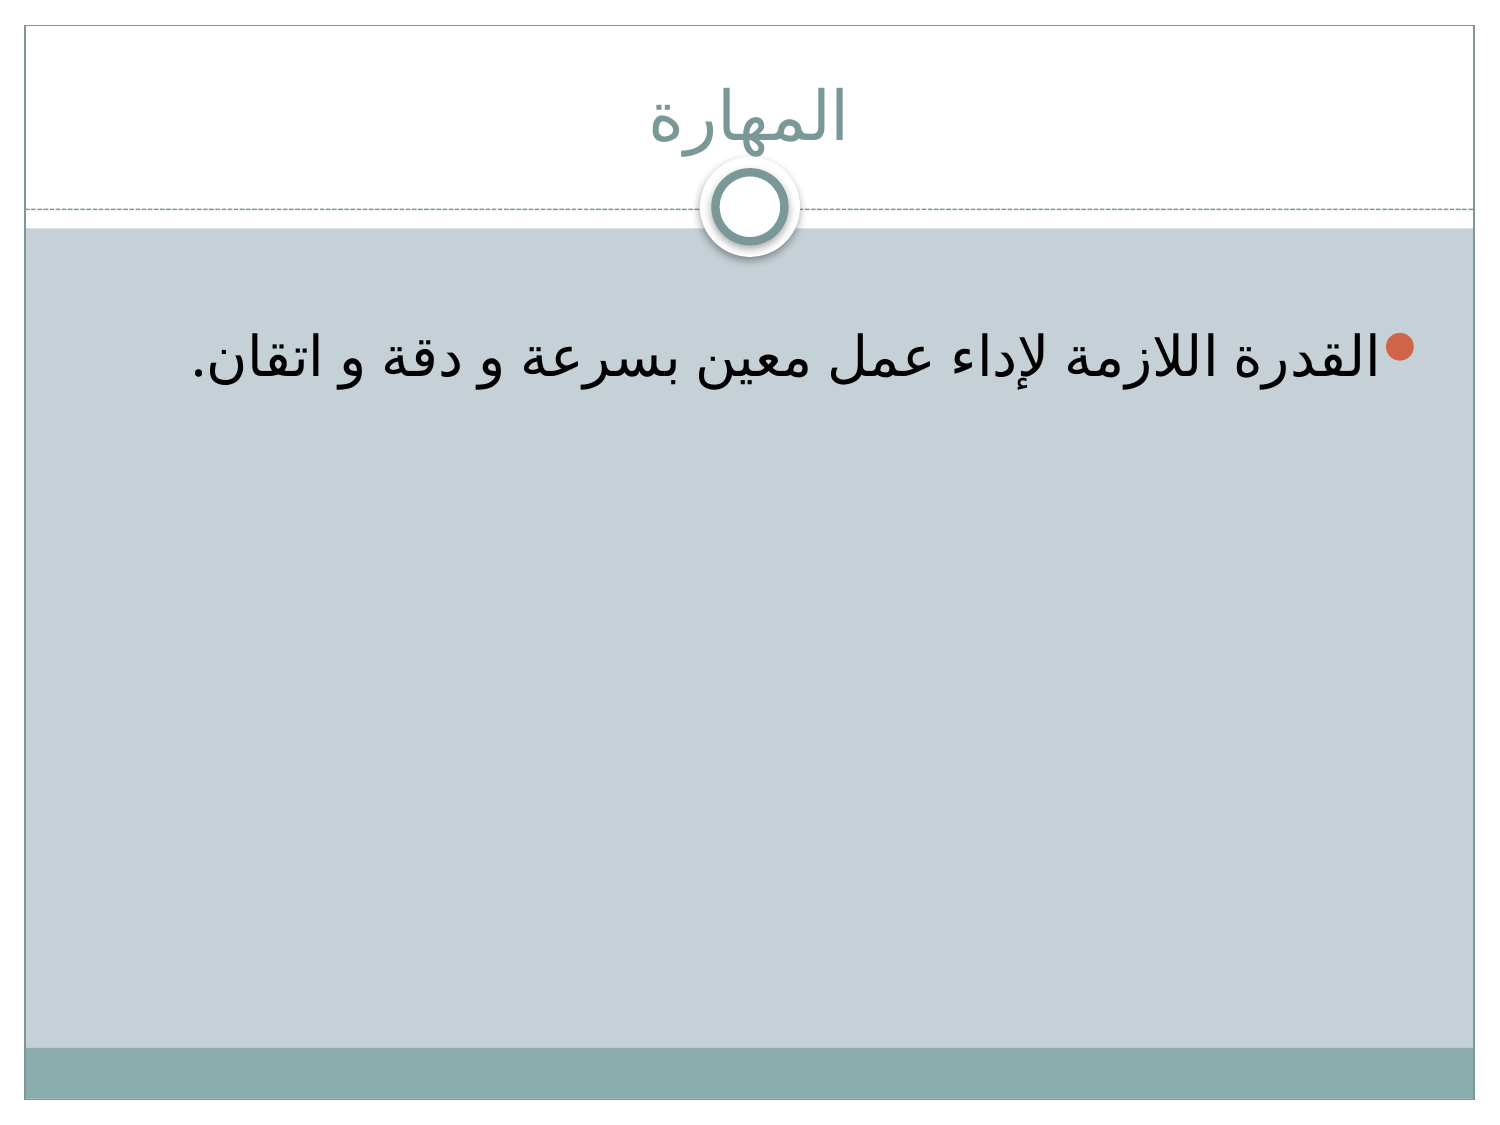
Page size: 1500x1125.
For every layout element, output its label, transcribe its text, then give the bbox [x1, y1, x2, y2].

title المهارة [49, 37, 1450, 162]
list القدرة اللازمة لإداء عمل معين بسرعة و دقة و اتقان. [49, 312, 1445, 1063]
